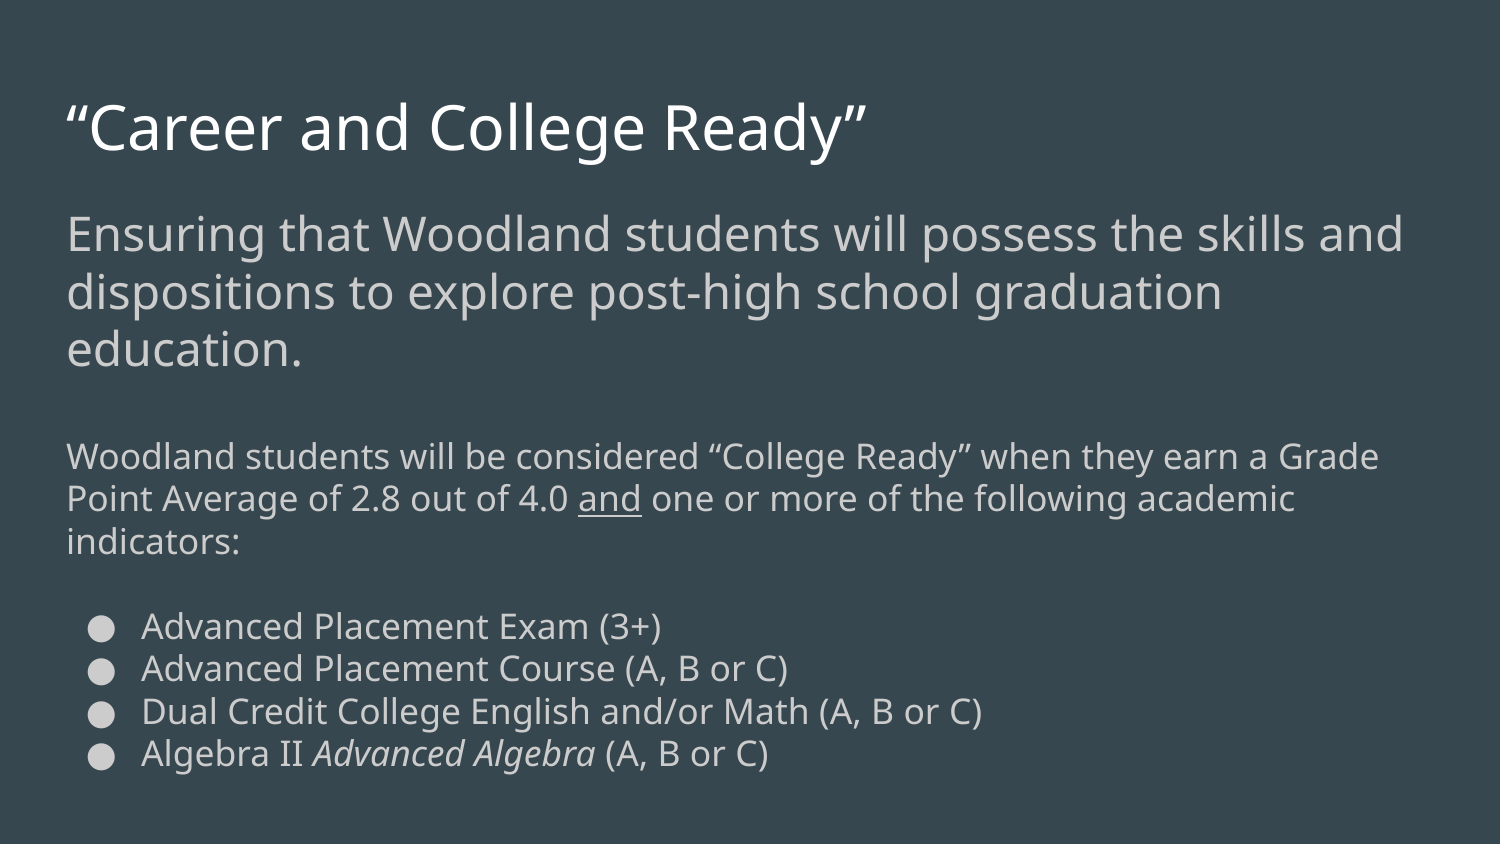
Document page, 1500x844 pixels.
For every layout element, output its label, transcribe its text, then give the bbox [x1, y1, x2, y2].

title “Career and College Ready” [51, 72, 1449, 167]
list Ensuring that Woodland students will possess the skills and dispositions to explore post-high school graduation education. Woodland students will be considered “College Ready” when they earn a Grade Point Average of 2.8 out of 4.0 and one or more of the following academic indicators: Advanced Placement Exam (3+) Advanced Placement Course (A, B or C) Dual Credit College English and/or Math (A, B or C) Algebra II Advanced Algebra (A, B or C) [51, 189, 1471, 783]
